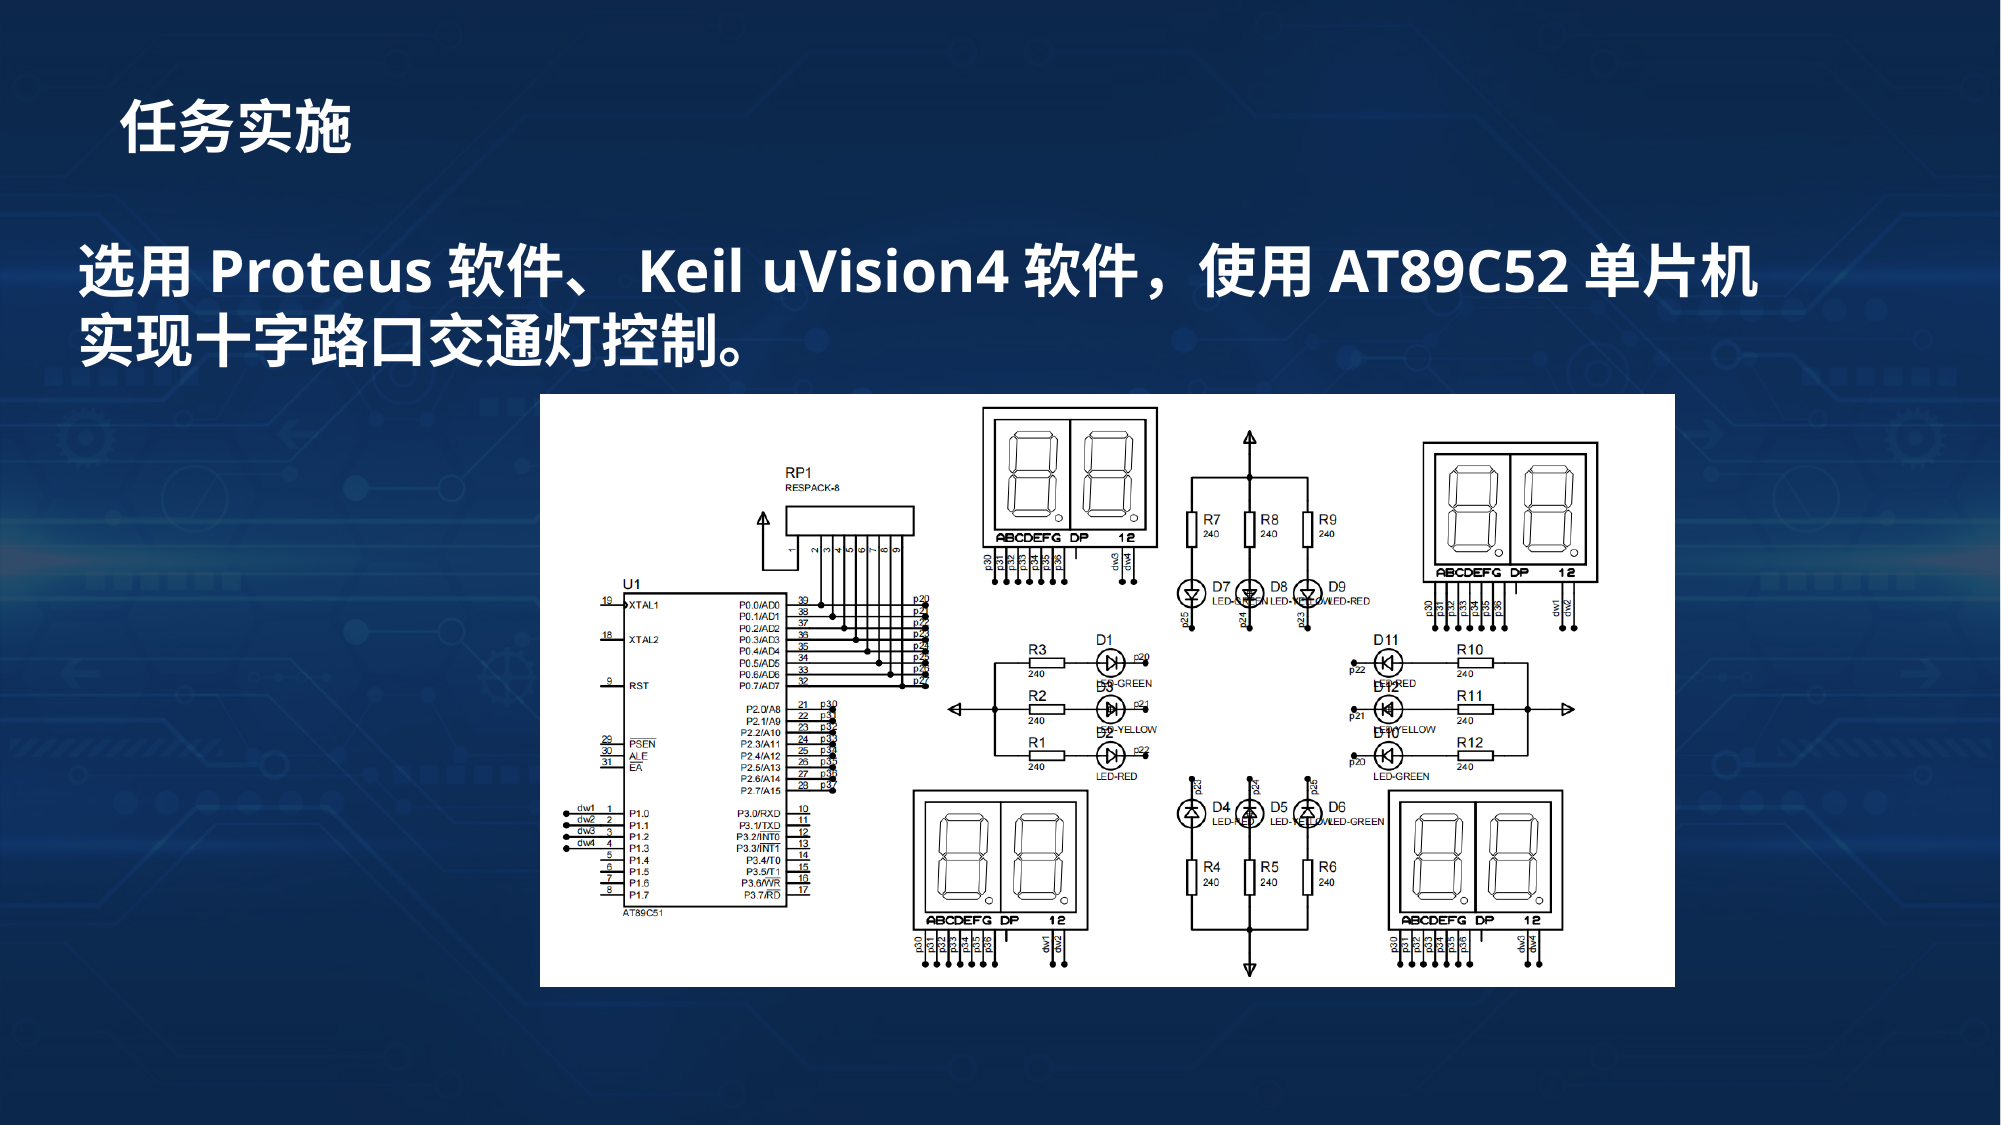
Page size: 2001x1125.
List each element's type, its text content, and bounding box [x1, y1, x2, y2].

text_box 任务实施 [104, 83, 939, 168]
text_box 选用Proteus软件、Keil uVision4软件，使用AT89C52单片机实现十字路口交通灯控制。 [62, 226, 1774, 382]
picture [539, 394, 1676, 988]
